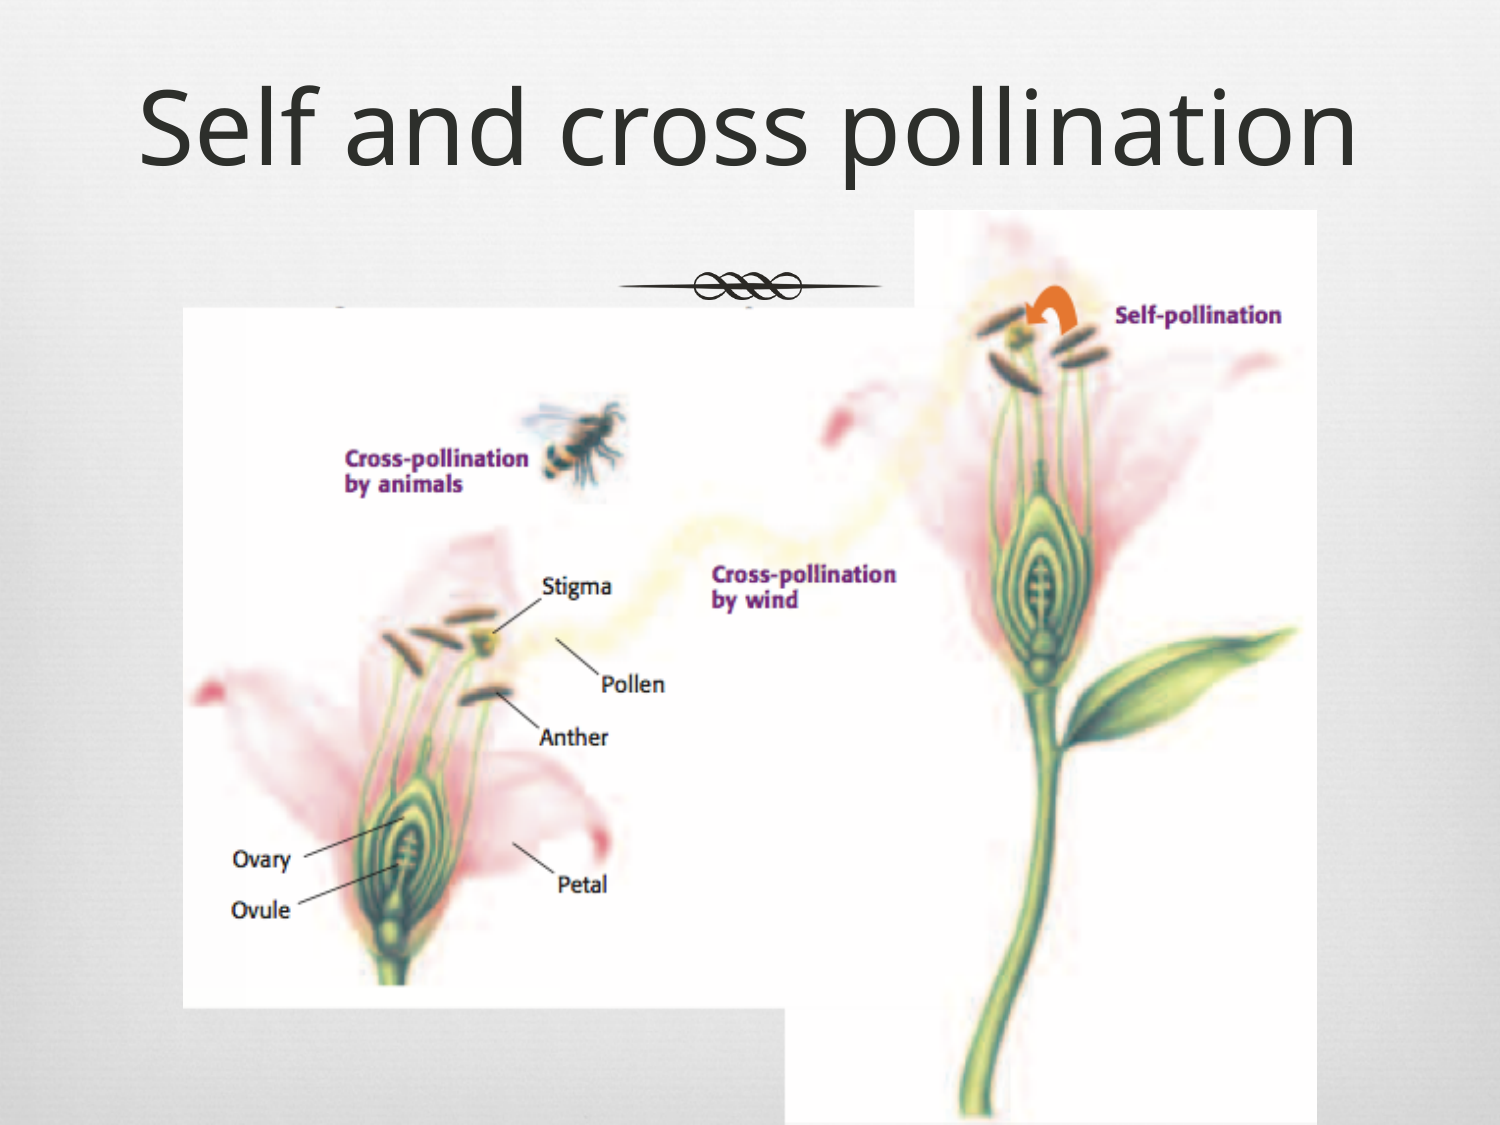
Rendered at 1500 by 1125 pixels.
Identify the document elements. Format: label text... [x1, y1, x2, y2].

picture [182, 210, 1318, 1125]
title Self and cross pollination [112, 11, 1388, 236]
